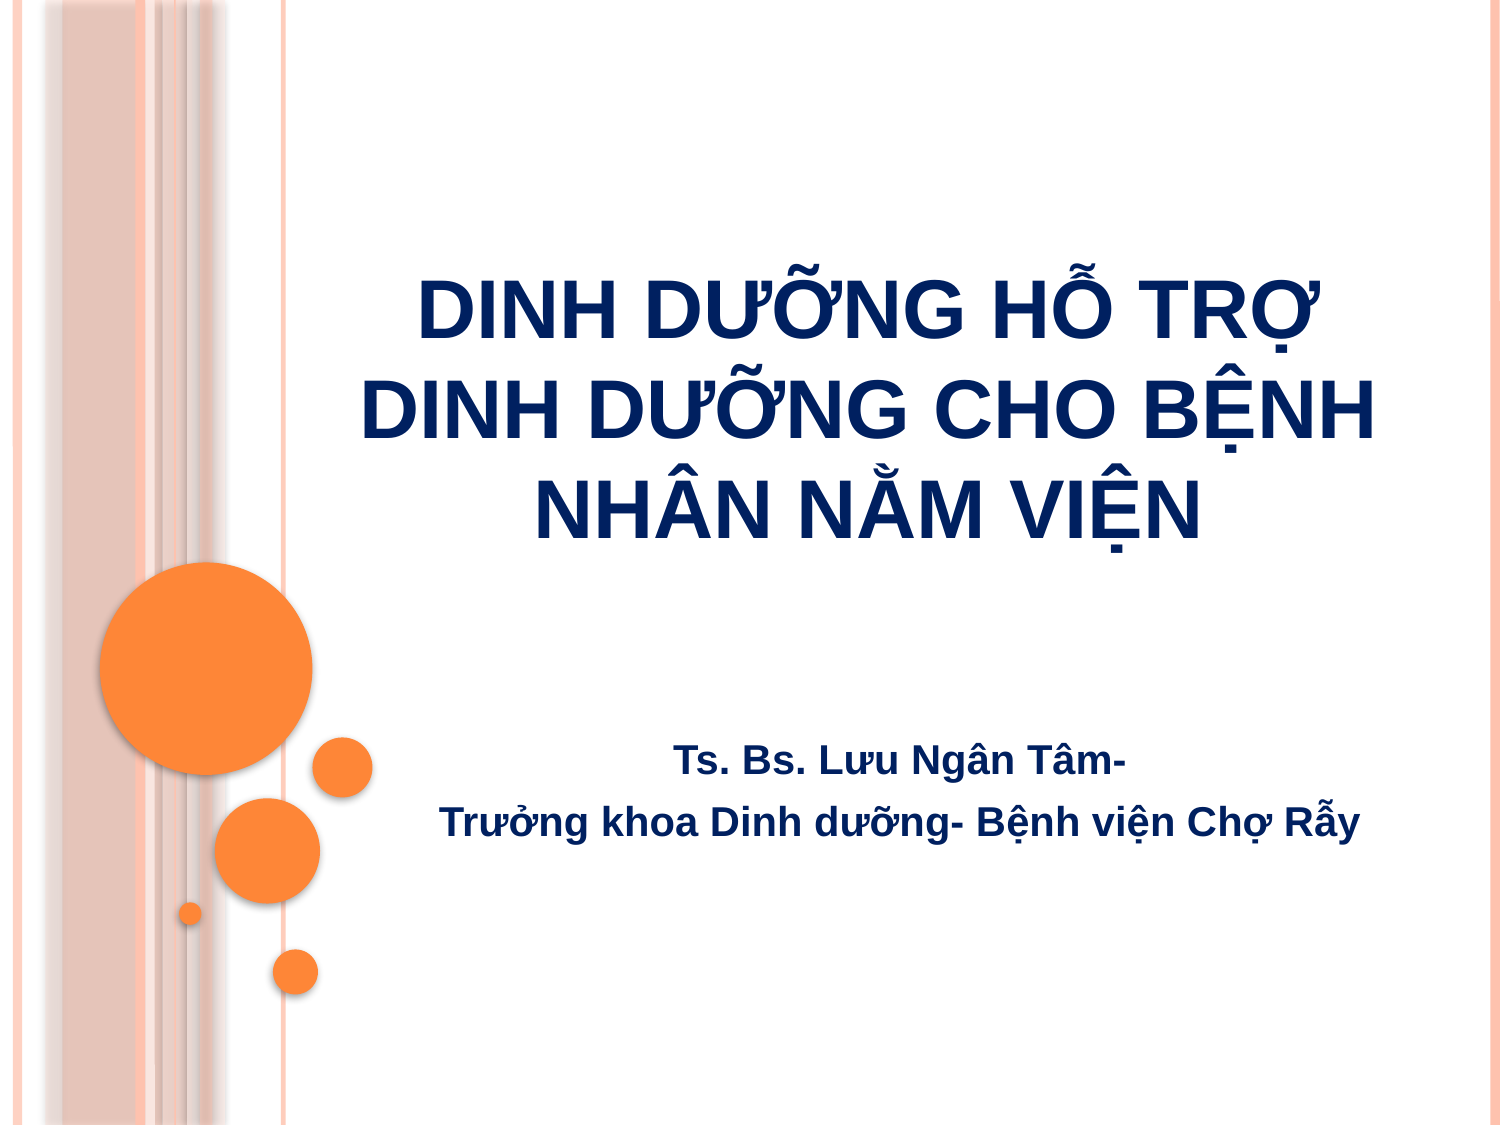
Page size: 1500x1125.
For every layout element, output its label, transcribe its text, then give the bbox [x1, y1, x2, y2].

subtitle Ts. Bs. Lưu Ngân Tâm- Trưởng khoa Dinh dưỡng- Bệnh viện Chợ Rẫy [337, 725, 1463, 875]
title DINH DƯỠNG HỖ TRỢ DINH DƯỠNG CHO BỆNH NHÂN NẰM VIỆN [312, 251, 1425, 563]
